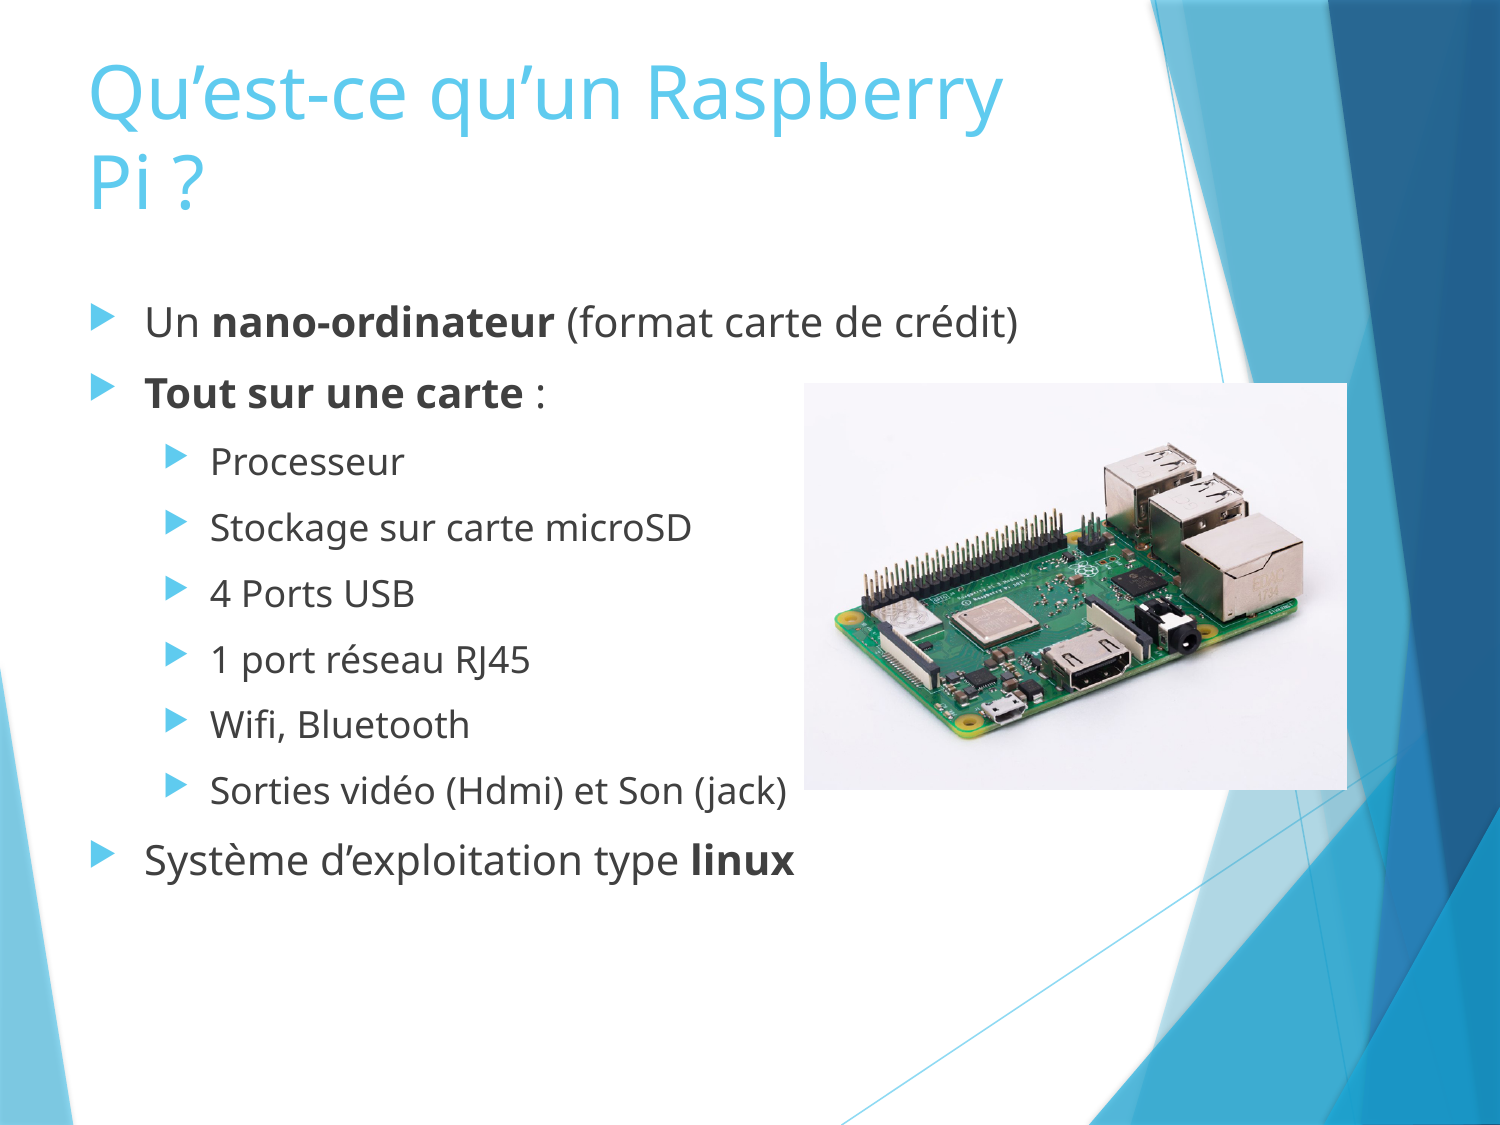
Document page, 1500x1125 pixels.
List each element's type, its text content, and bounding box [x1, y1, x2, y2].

picture [803, 382, 1347, 790]
list Un nano-ordinateur (format carte de crédit) Tout sur une carte : Processeur Stockage sur carte microSD 4 Ports USB 1 port réseau RJ45 Wifi, Bluetooth Sorties vidéo (Hdmi) et Son (jack) Système d’exploitation type linux [72, 288, 1115, 952]
title Qu’est-ce qu’un Raspberry Pi ? [72, 37, 1142, 254]
